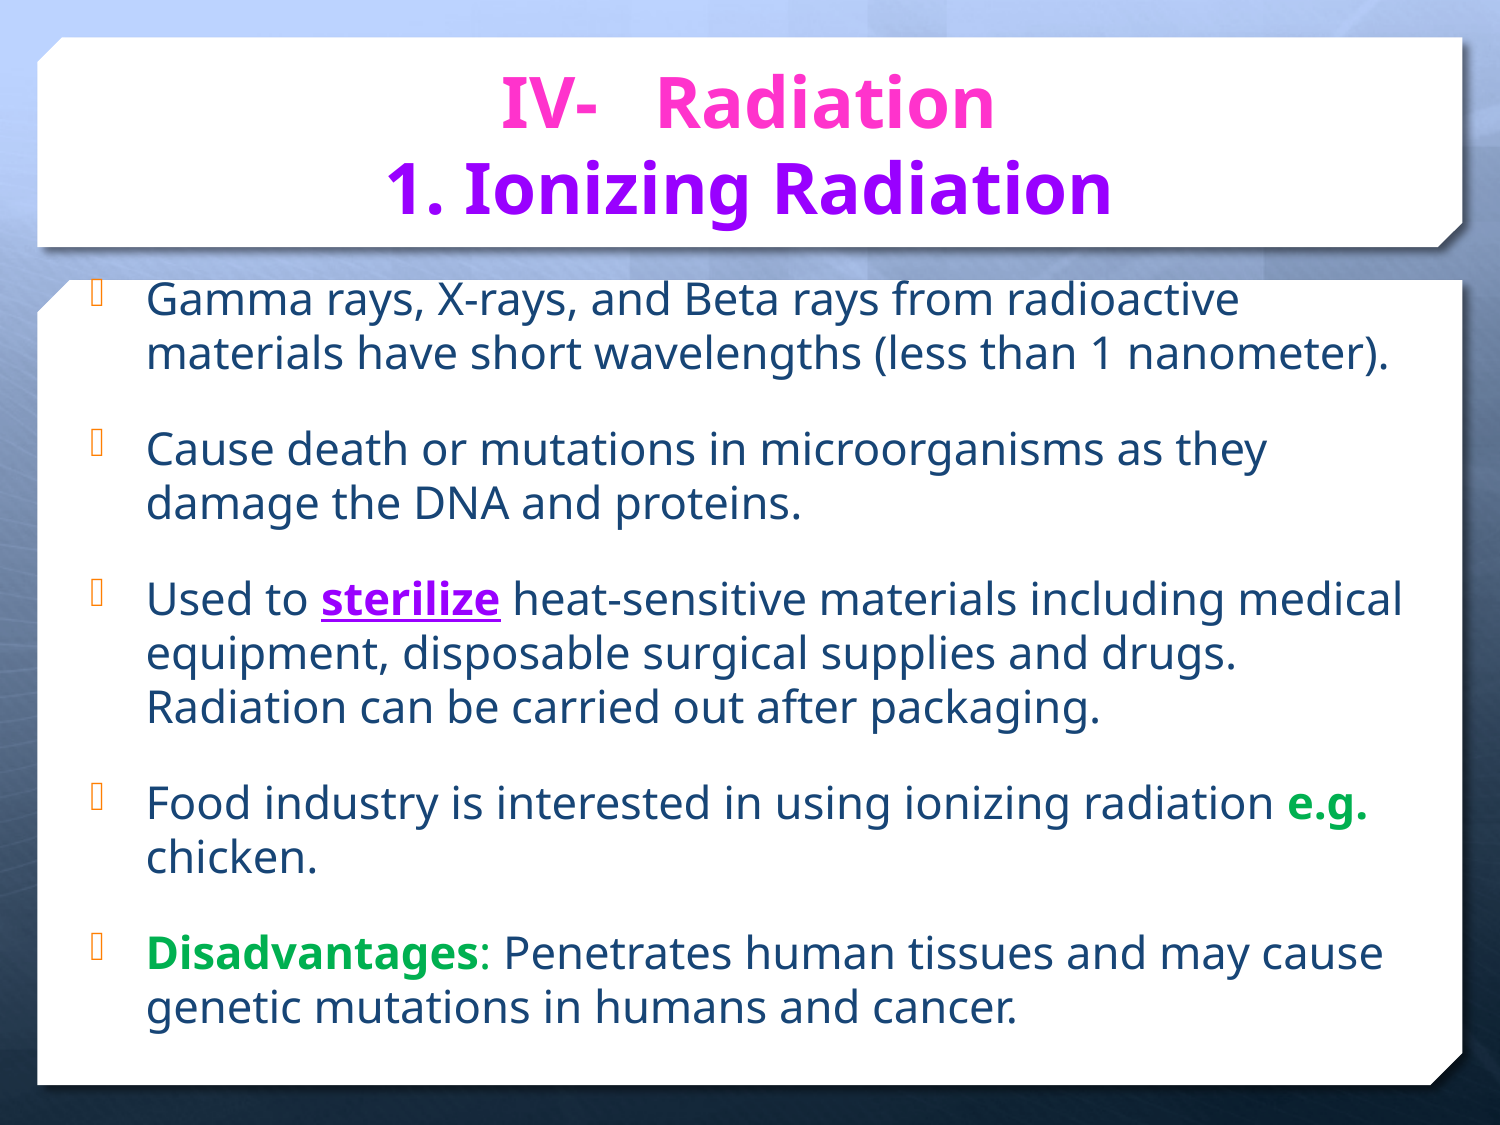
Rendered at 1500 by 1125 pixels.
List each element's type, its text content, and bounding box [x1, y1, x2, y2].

title IV- Radiation 1. Ionizing Radiation [127, 48, 1372, 236]
list Gamma rays, X-rays, and Beta rays from radioactive materials have short wavelengths (less than 1 nanometer). Cause death or mutations in microorganisms as they damage the DNA and proteins. Used to sterilize heat-sensitive materials including medical equipment, disposable surgical supplies and drugs. Radiation can be carried out after packaging. Food industry is interested in using ionizing radiation e.g. chicken. Disadvantages: Penetrates human tissues and may cause genetic mutations in humans and cancer. [75, 262, 1425, 1102]
